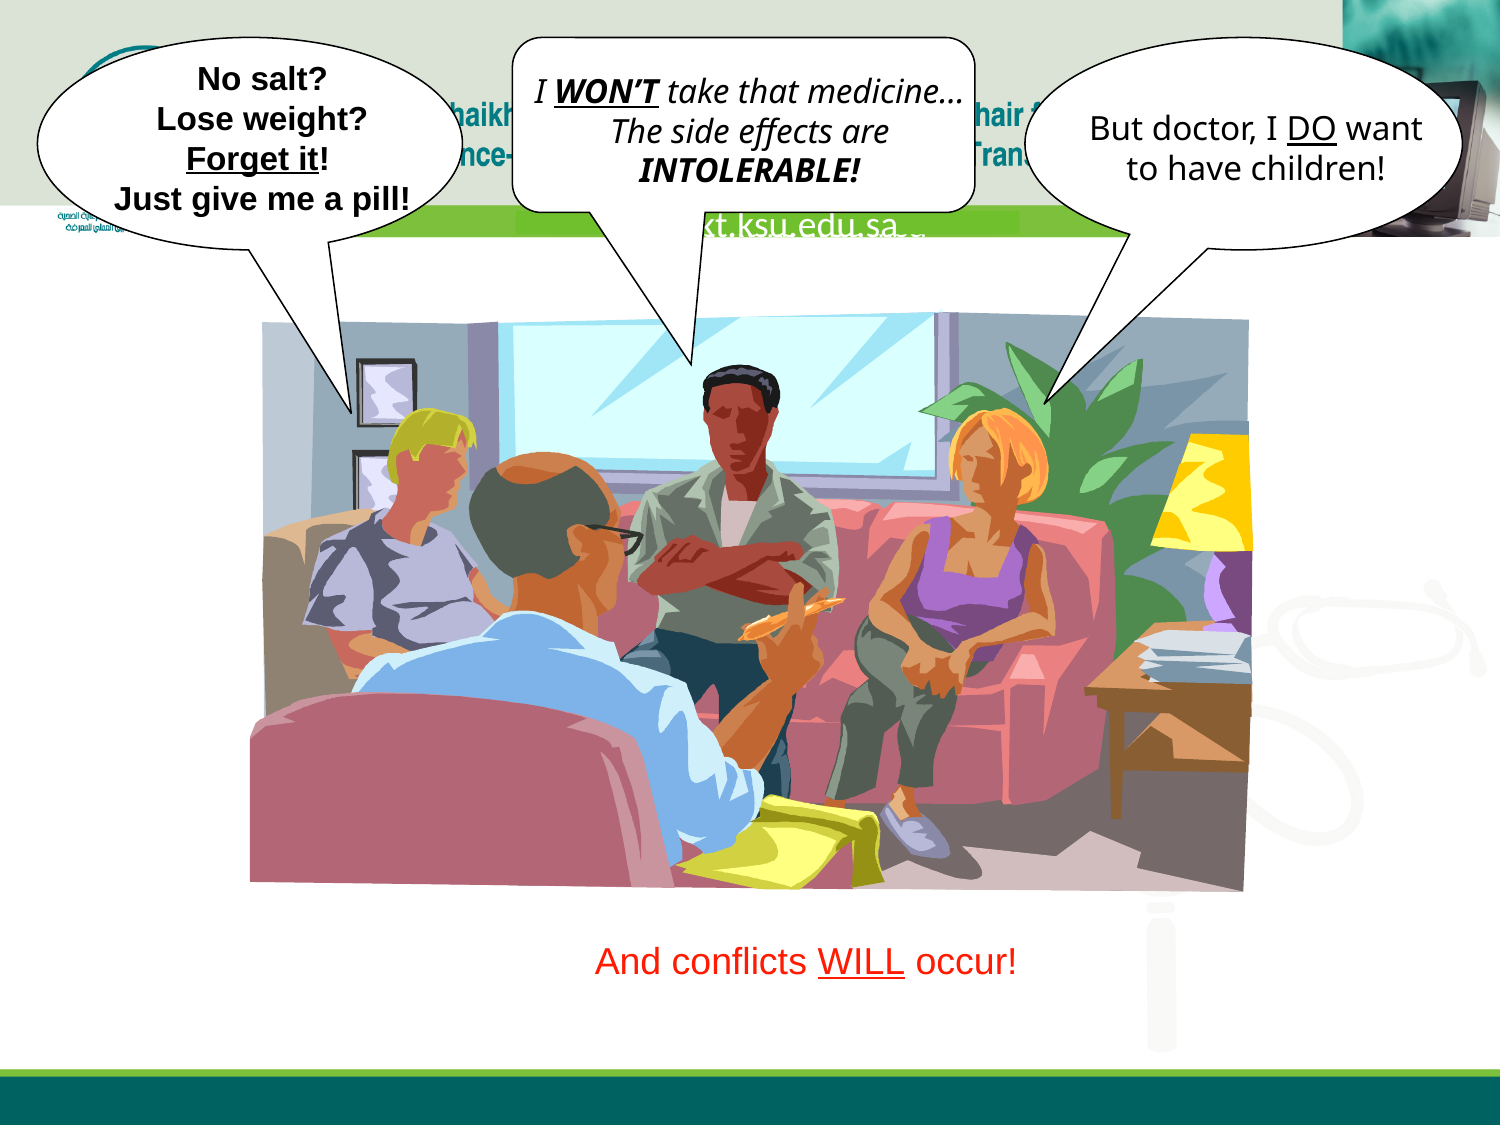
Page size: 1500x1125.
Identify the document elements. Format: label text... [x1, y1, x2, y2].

text_box [113, 225, 387, 298]
text_box [1450, 108, 1463, 179]
text_box [37, 94, 62, 194]
text_box I WON’T take that medicine… The side effects are INTOLERABLE! [500, 62, 1000, 197]
text_box [515, 197, 972, 298]
text_box [1024, 37, 1443, 298]
text_box But doctor, I DO want to have children! [1062, 99, 1450, 195]
text_box [512, 37, 975, 62]
text_box And conflicts WILL occur! [150, 929, 1313, 990]
picture [0, 0, 1500, 1125]
text_box [153, 37, 347, 49]
text_box No salt? Lose weight? Forget it! Just give me a pill! [62, 49, 463, 225]
